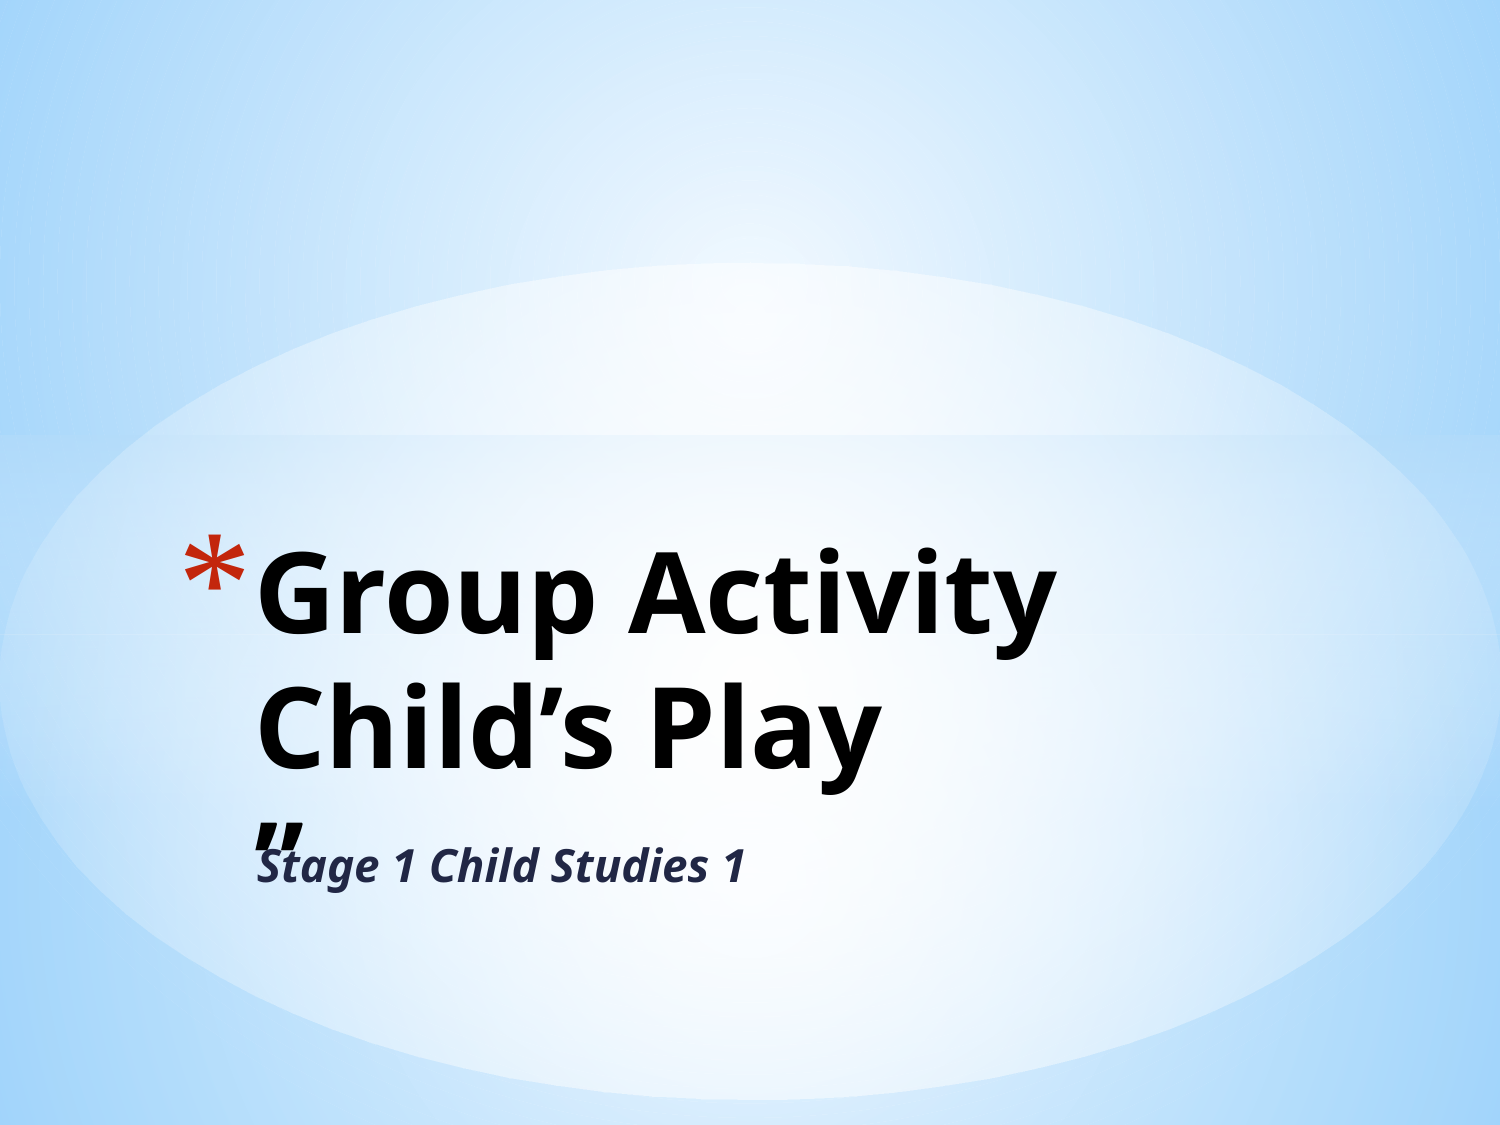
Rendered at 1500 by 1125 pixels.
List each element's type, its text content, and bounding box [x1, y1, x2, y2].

subtitle Stage 1 Child Studies 1 [241, 828, 1167, 974]
title Group Activity Child’s Play ” [134, 513, 1312, 808]
